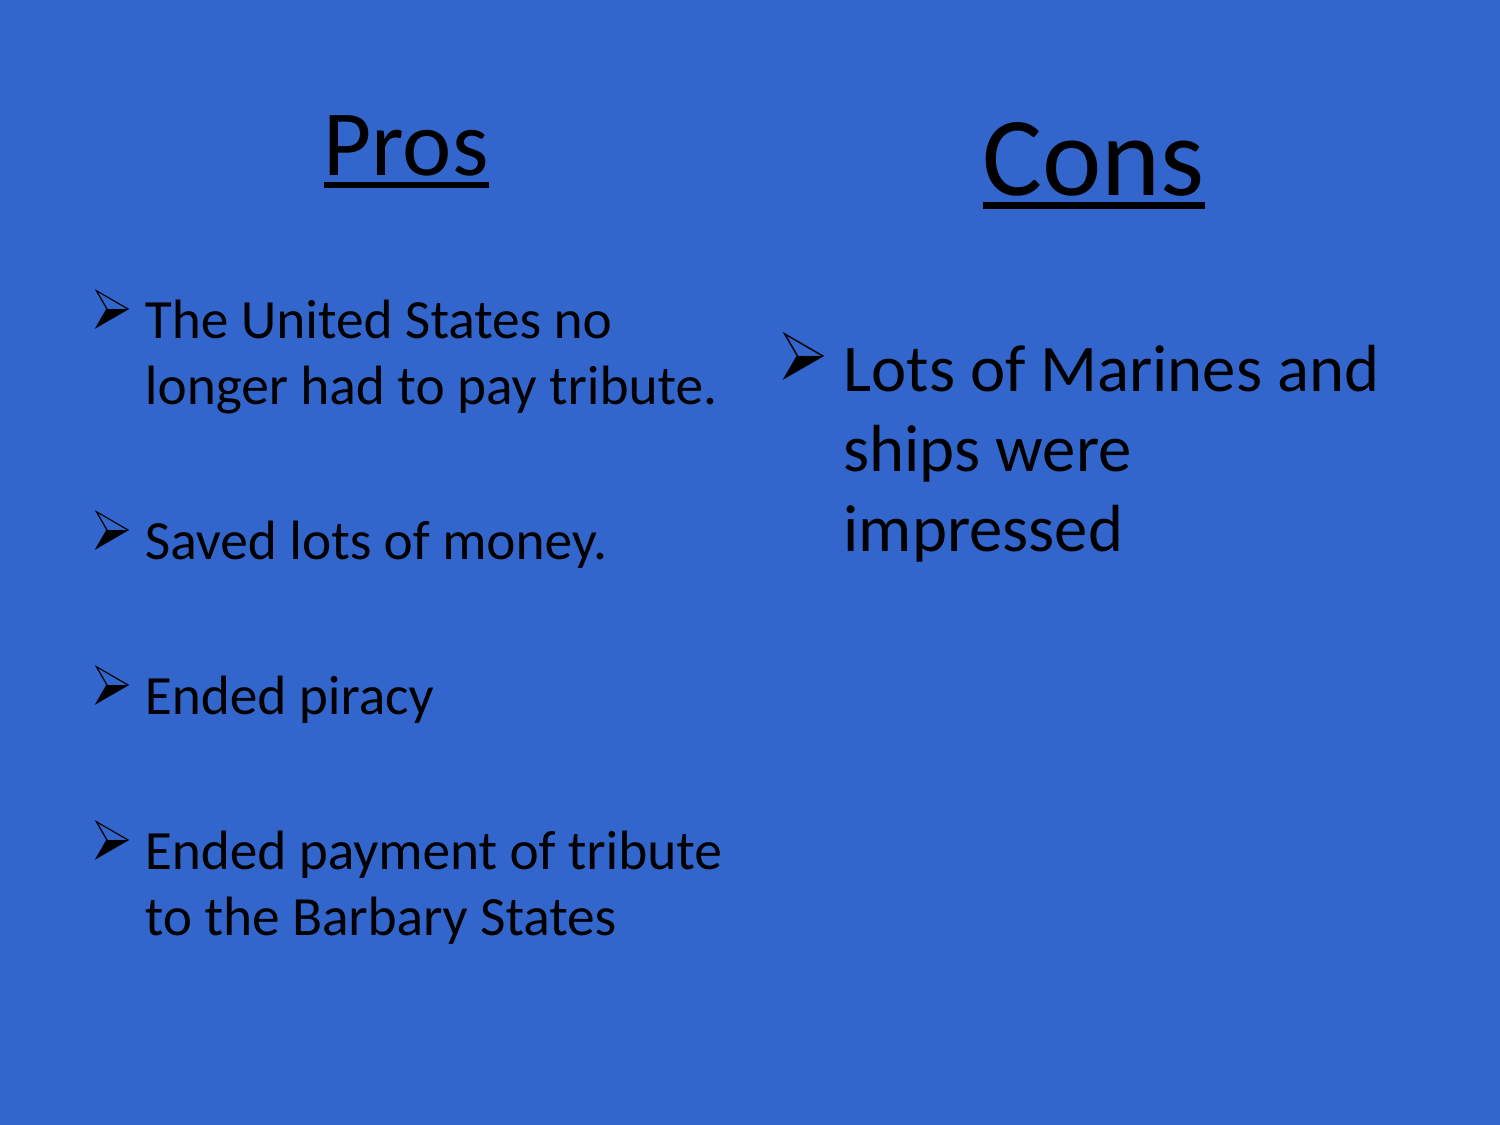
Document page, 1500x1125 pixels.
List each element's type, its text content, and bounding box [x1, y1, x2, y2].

list Cons Lots of Marines and ships were impressed [762, 75, 1425, 1005]
list Pros The United States no longer had to pay tribute. Saved lots of money. Ended piracy Ended payment of tribute to the Barbary States [75, 75, 738, 1005]
